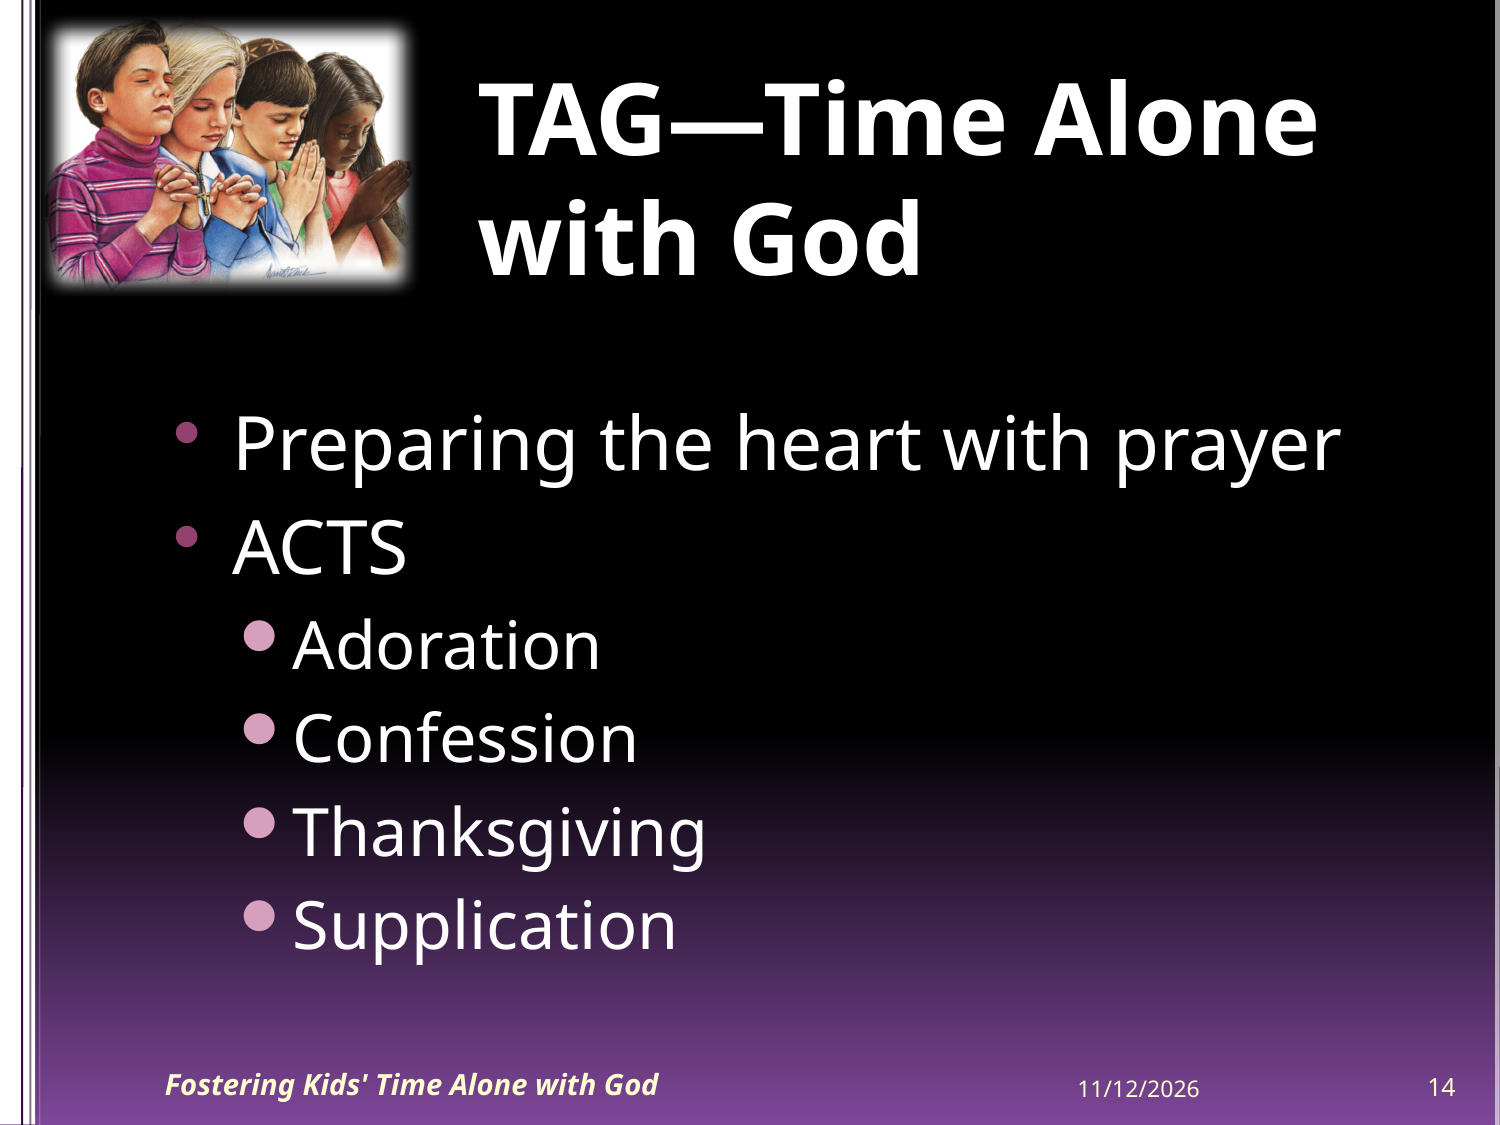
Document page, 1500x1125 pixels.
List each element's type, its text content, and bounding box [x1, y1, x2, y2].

footer Fostering Kids' Time Alone with God [150, 1053, 1063, 1114]
slide_number 14 [1412, 1053, 1488, 1114]
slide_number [1063, 1053, 1412, 1114]
list Preparing the heart with prayer ACTS Adoration Confession Thanksgiving Supplication [150, 387, 1425, 1053]
title TAG—Time Alone with God [462, 37, 1450, 313]
picture [48, 23, 411, 289]
